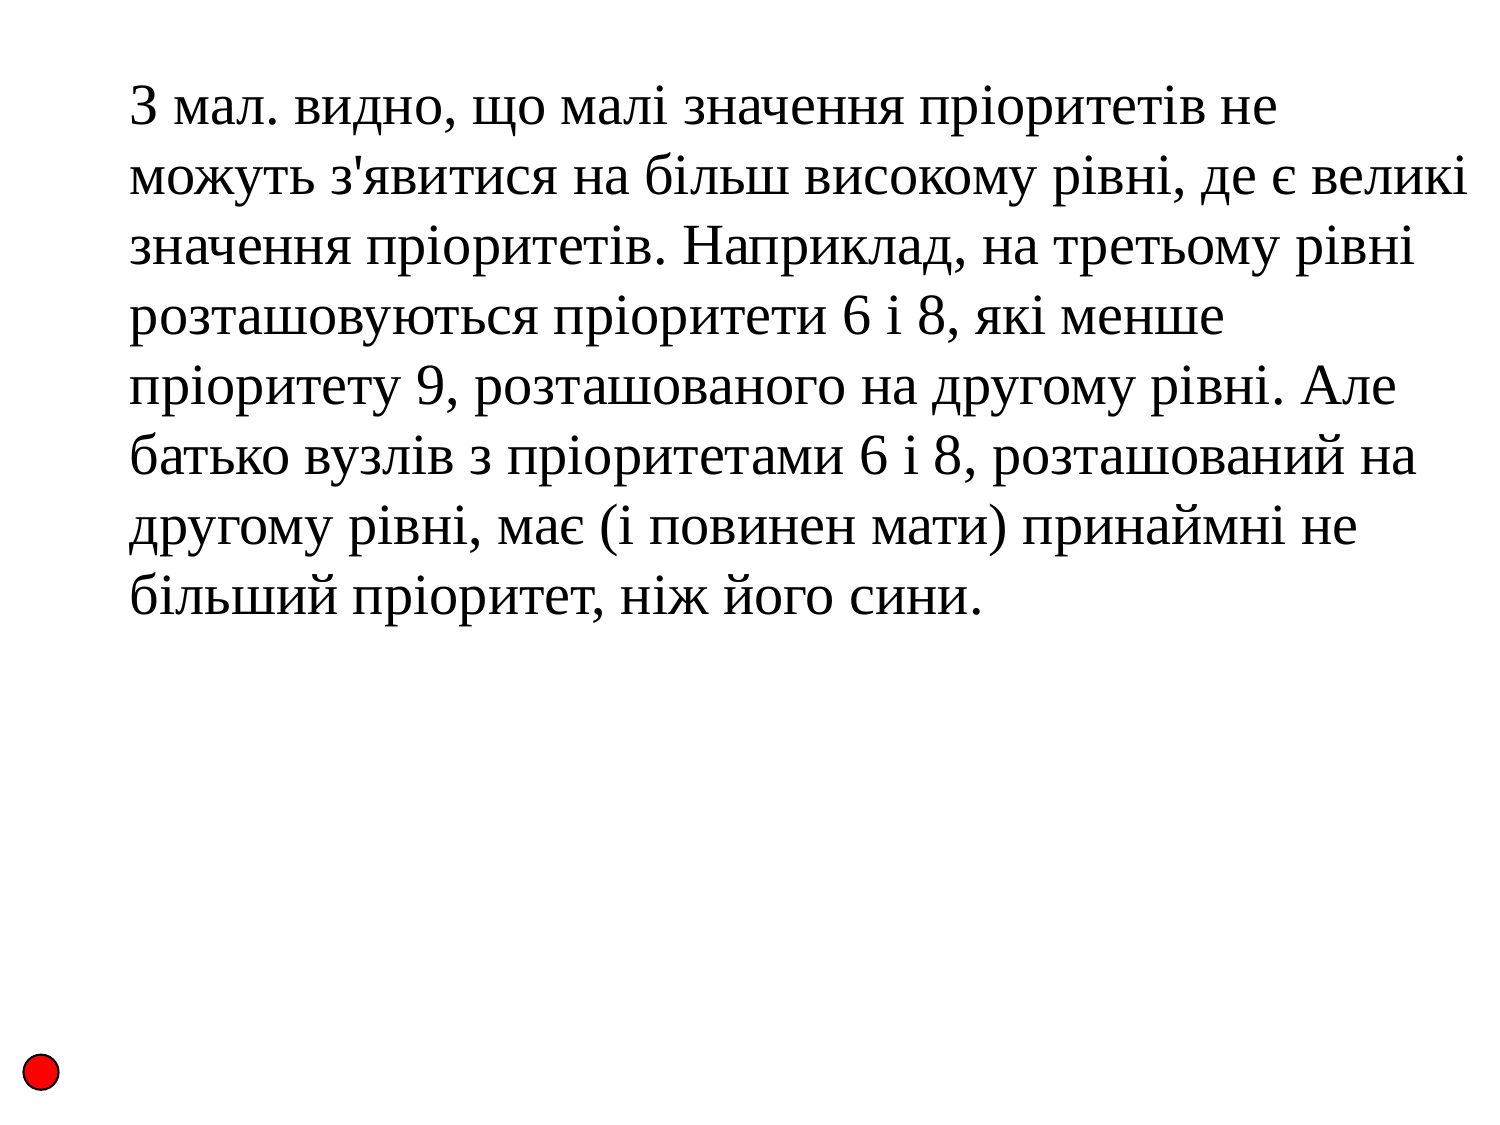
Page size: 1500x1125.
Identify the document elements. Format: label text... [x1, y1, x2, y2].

list З мал. видно, що малі значення пріоритетів не можуть з'явитися на більш високому рівні, де є великі значення пріоритетів. Наприклад, на третьому рівні розташовуються пріоритети 6 і 8, які менше пріоритету 9, розташованого на другому рівні. Але батько вузлів з пріоритетами 6 і 8, розташований на другому рівні, має (і повинен мати) принаймні не більший пріоритет, ніж його сини. [0, 58, 1500, 1125]
text_box [23, 1054, 59, 1090]
